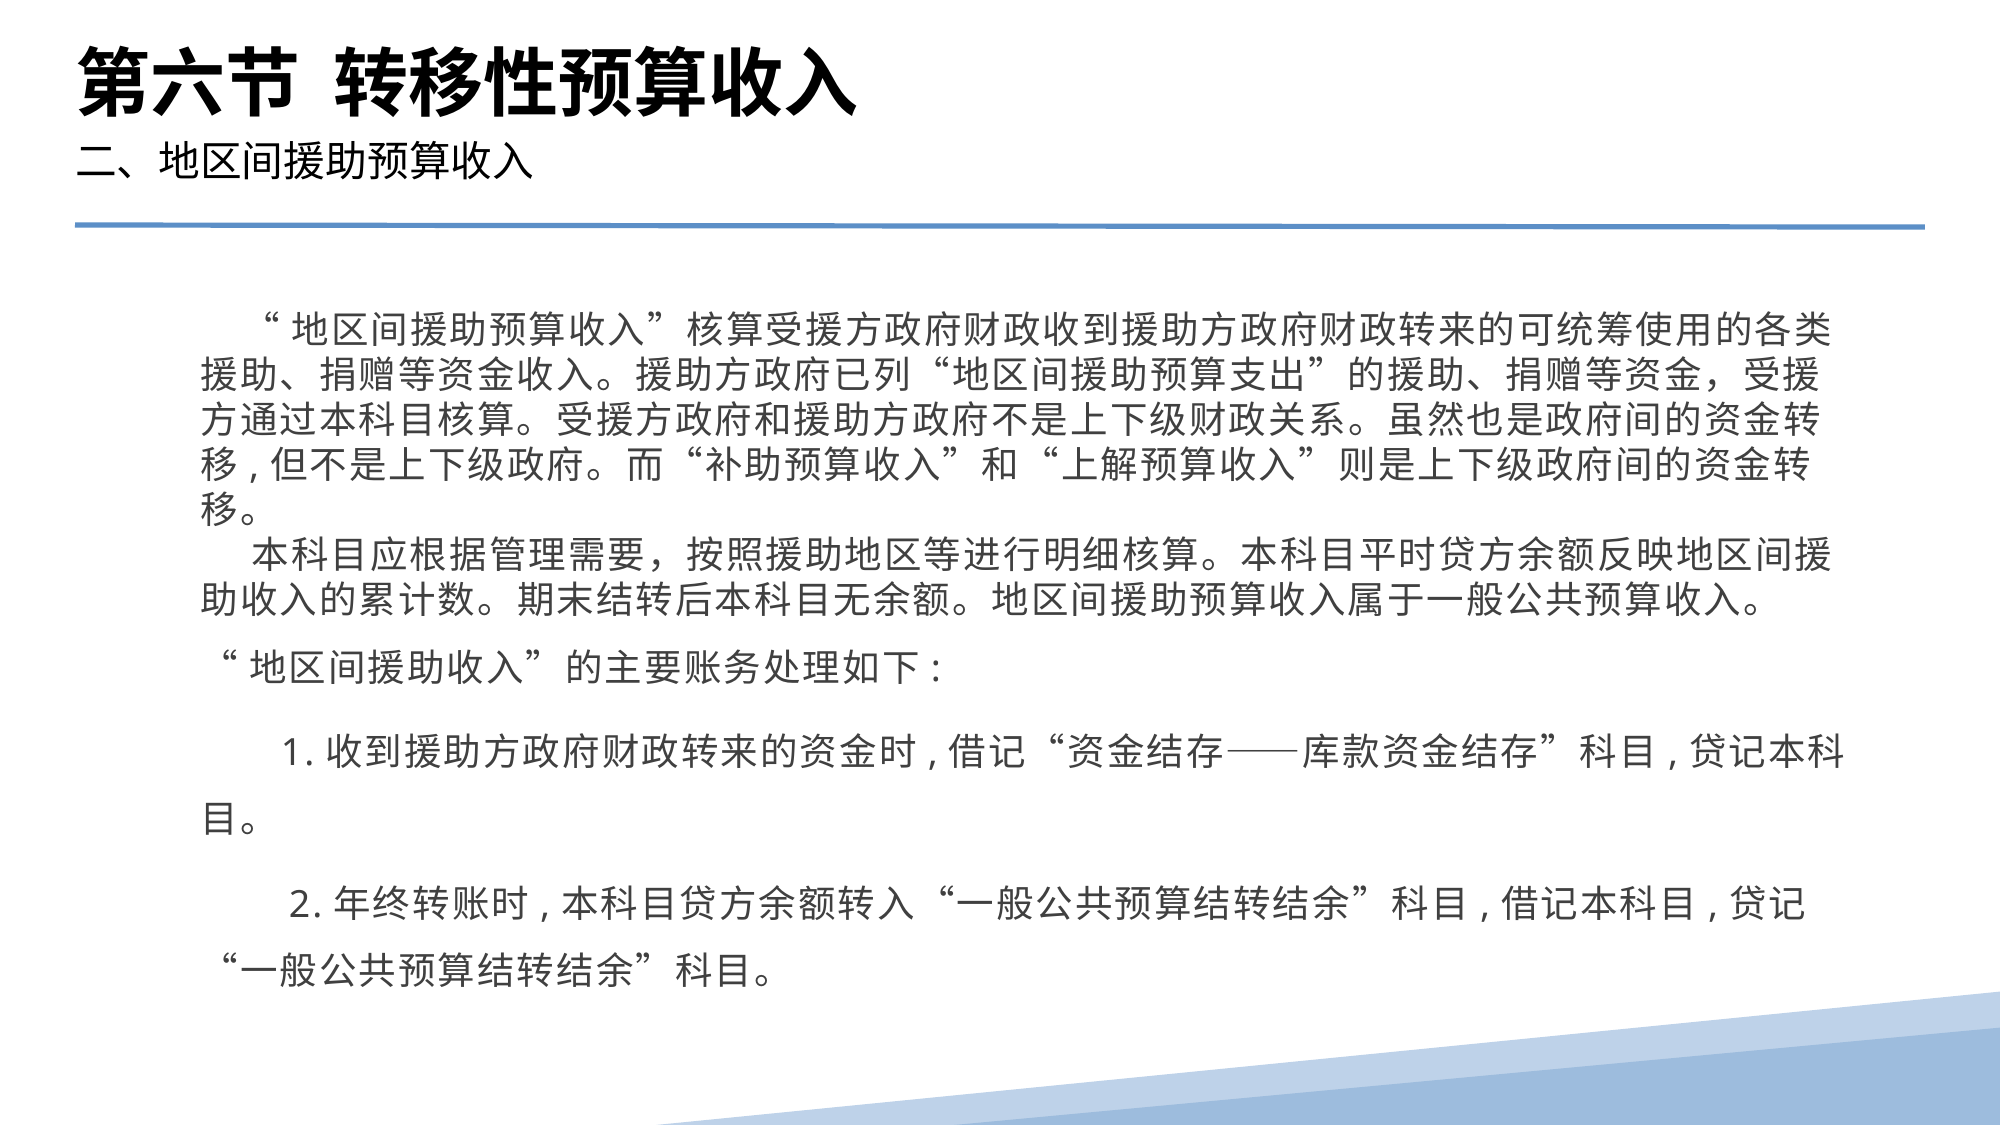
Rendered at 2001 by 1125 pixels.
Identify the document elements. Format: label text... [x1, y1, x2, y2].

text_box 第六节 转移性预算收入 [75, 24, 1925, 124]
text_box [74, 224, 1925, 228]
text_box “地区间援助预算收入”核算受援方政府财政收到援助方政府财政转来的可统筹使用的各类援助、捐赠等资金收入。援助方政府已列“地区间援助预算支出”的援助、捐赠等资金，受援方通过本科目核算。受援方政府和援助方政府不是上下级财政关系。虽然也是政府间的资金转移,但不是上下级政府。而“补助预算收入”和“上解预算收入”则是上下级政府间的资金转移。 本科目应根据管理需要，按照援助地区等进行明细核算。本科目平时贷方余额反映地区间援助收入的累计数。期末结转后本科目无余额。地区间援助预算收入属于一般公共预算收入。 “地区间援助收入”的主要账务处理如下: 1.收到援助方政府财政转来的资金时,借记“资金结存――库款资金结存”科目,贷记本科目。 2.年终转账时,本科目贷方余额转入“一般公共预算结转结余”科目,借记本科目,贷记“一般公共预算结转结余”科目。 [190, 270, 1862, 1028]
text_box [656, 991, 2000, 1125]
text_box 二、地区间援助预算收入 [75, 124, 1925, 200]
